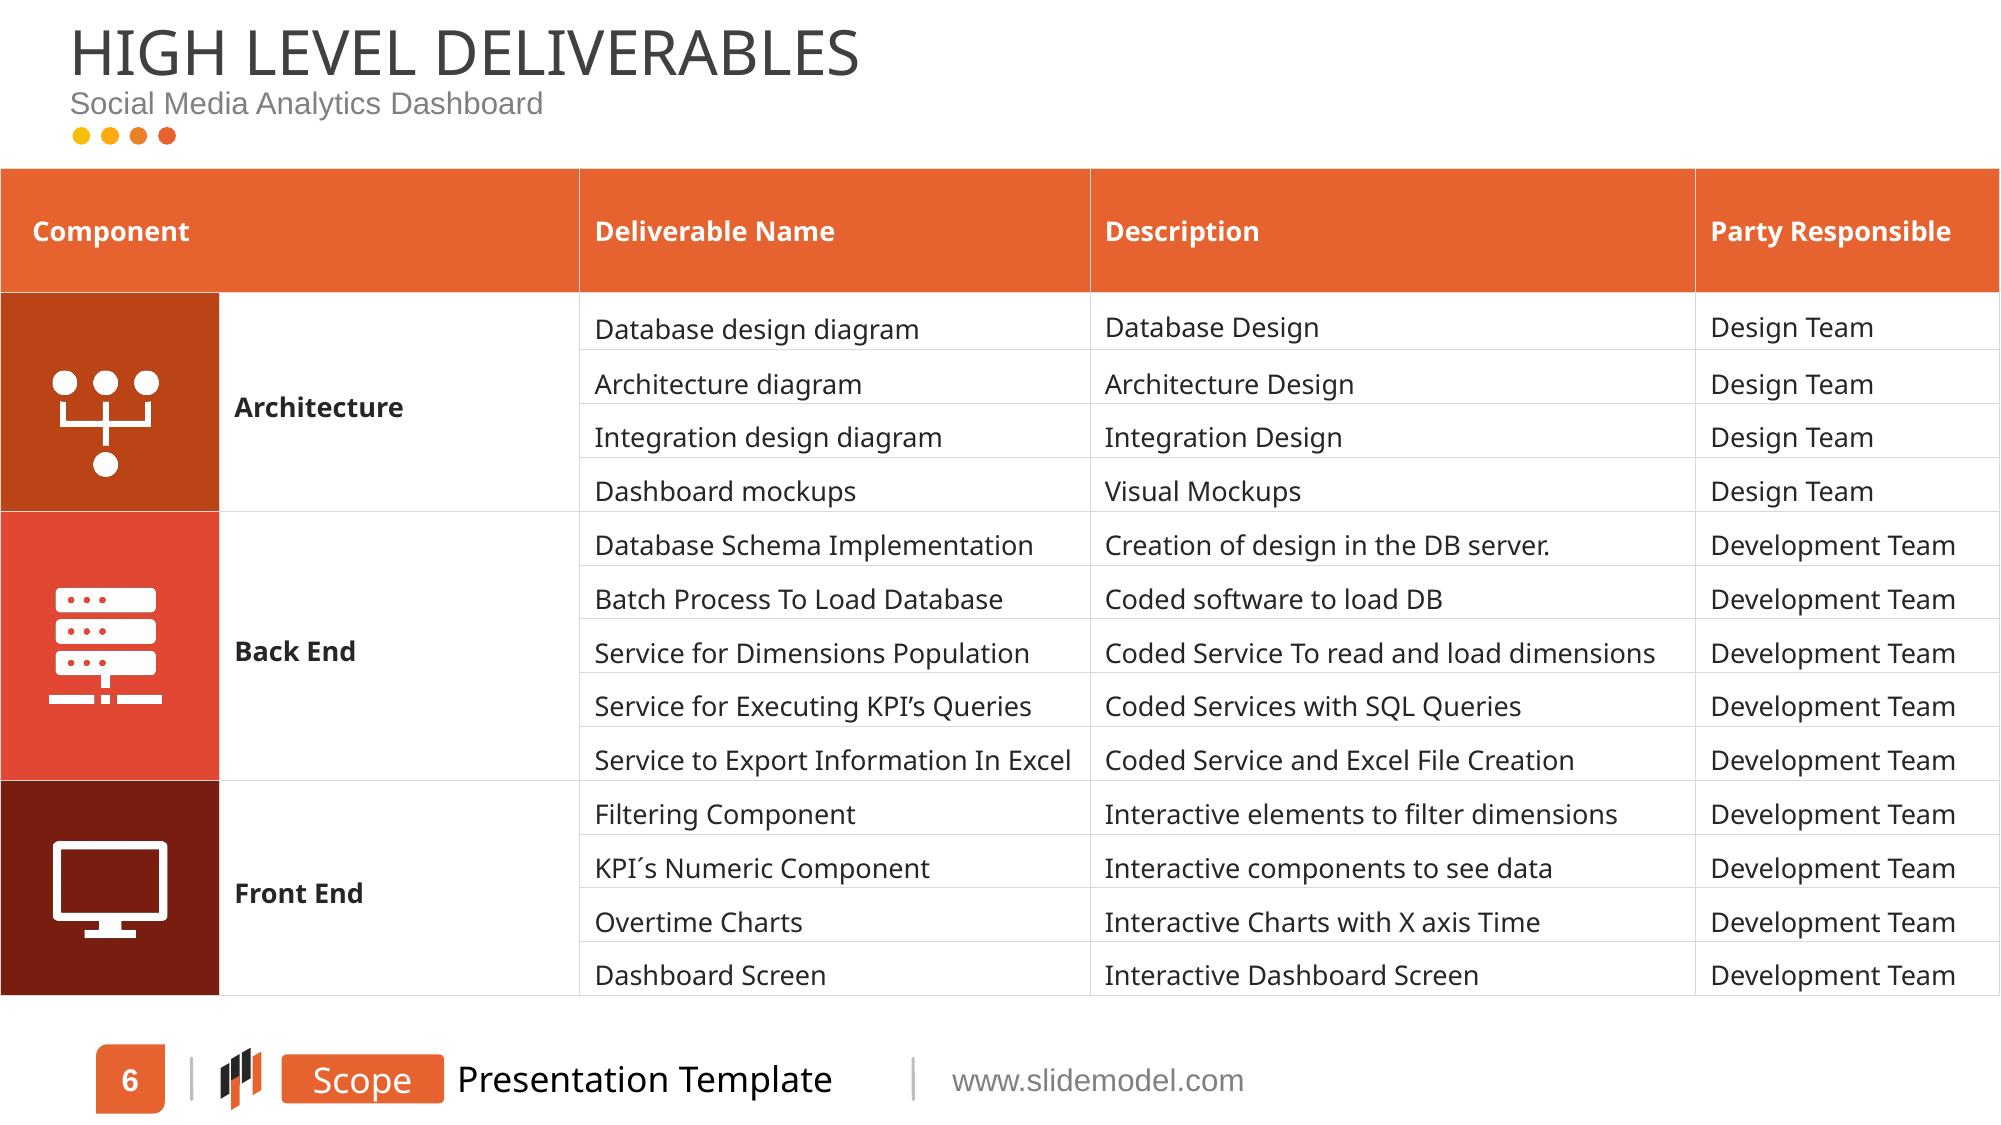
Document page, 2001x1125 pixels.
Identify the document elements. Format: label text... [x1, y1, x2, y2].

table_cell Database Schema Implementation [580, 512, 1090, 565]
picture [30, 348, 181, 499]
text_box Social Media Analytics Dashboard [54, 75, 1953, 120]
picture [41, 821, 179, 958]
table_cell Integration design diagram [580, 404, 1090, 457]
table_cell Development Team [1696, 673, 1999, 726]
table_cell Interactive elements to filter dimensions [1091, 781, 1695, 834]
table_cell Overtime Charts [580, 888, 1090, 941]
table_cell Front End [220, 781, 579, 995]
table_cell [1, 781, 219, 995]
table_cell Coded Service To read and load dimensions [1091, 619, 1695, 672]
table_cell Database design diagram [580, 293, 1090, 349]
table_cell Batch Process To Load Database [580, 566, 1090, 618]
table_cell Service for Executing KPI’s Queries [580, 673, 1090, 726]
table_cell Visual Mockups [1091, 458, 1695, 511]
table_cell Design Team [1696, 404, 1999, 457]
table_cell Development Team [1696, 888, 1999, 941]
table_cell Coded Service and Excel File Creation [1091, 727, 1695, 780]
picture [30, 570, 181, 721]
table_cell Development Team [1696, 727, 1999, 780]
table_cell Dashboard Screen [580, 942, 1090, 995]
table_cell Integration Design [1091, 404, 1695, 457]
table_cell Database Design [1091, 293, 1695, 349]
table_cell Design Team [1696, 350, 1999, 403]
table_cell Architecture diagram [580, 350, 1090, 403]
table_cell Coded software to load DB [1091, 566, 1695, 618]
slide_number 6 [70, 1053, 191, 1114]
table_header Description [1091, 169, 1695, 292]
table_cell Design Team [1696, 458, 1999, 511]
table_cell [1, 293, 219, 511]
table_cell Service for Dimensions Population [580, 619, 1090, 672]
table_cell Development Team [1696, 566, 1999, 618]
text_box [72, 126, 176, 145]
table_cell Interactive Charts with X axis Time [1091, 888, 1695, 941]
table_cell Development Team [1696, 942, 1999, 995]
table_cell Architecture Design [1091, 350, 1695, 403]
table_cell Development Team [1696, 781, 1999, 834]
table_cell Interactive components to see data [1091, 835, 1695, 887]
table_cell Filtering Component [580, 781, 1090, 834]
table_cell Development Team [1696, 835, 1999, 887]
table_header Party Responsible [1696, 169, 1999, 292]
table_cell Development Team [1696, 619, 1999, 672]
table_cell Architecture [220, 293, 579, 511]
table_cell Interactive Dashboard Screen [1091, 942, 1695, 995]
table_cell Design Team [1696, 293, 1999, 349]
text_box HIGH LEVEL DELIVERABLES [54, 14, 1794, 75]
table_cell Dashboard mockups [580, 458, 1090, 511]
table_cell KPI´s Numeric Component [580, 835, 1090, 887]
table_cell Back End [220, 512, 579, 780]
table_cell Creation of design in the DB server. [1091, 512, 1695, 565]
table_header Component [1, 169, 579, 292]
table_cell Coded Services with SQL Queries [1091, 673, 1695, 726]
table_cell [1, 512, 219, 780]
table_cell Service to Export Information In Excel [580, 727, 1090, 780]
table_header Deliverable Name [580, 169, 1090, 292]
table_cell Development Team [1696, 512, 1999, 565]
